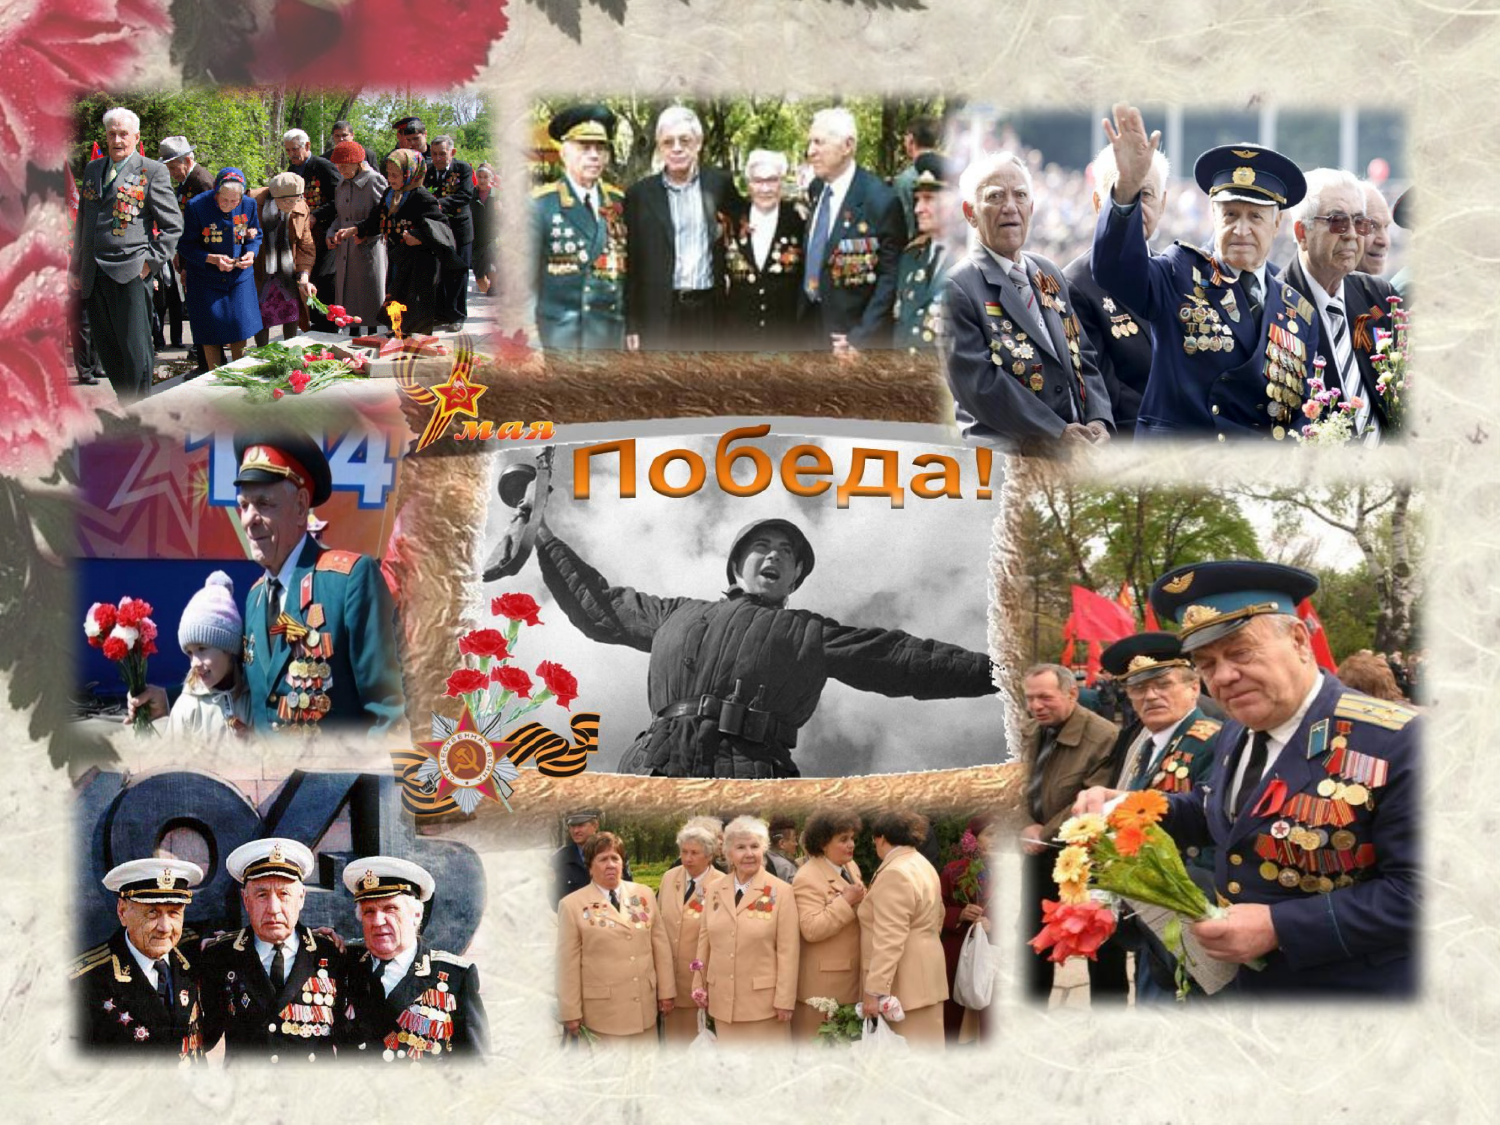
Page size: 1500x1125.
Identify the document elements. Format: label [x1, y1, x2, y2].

picture [46, 70, 1438, 1075]
